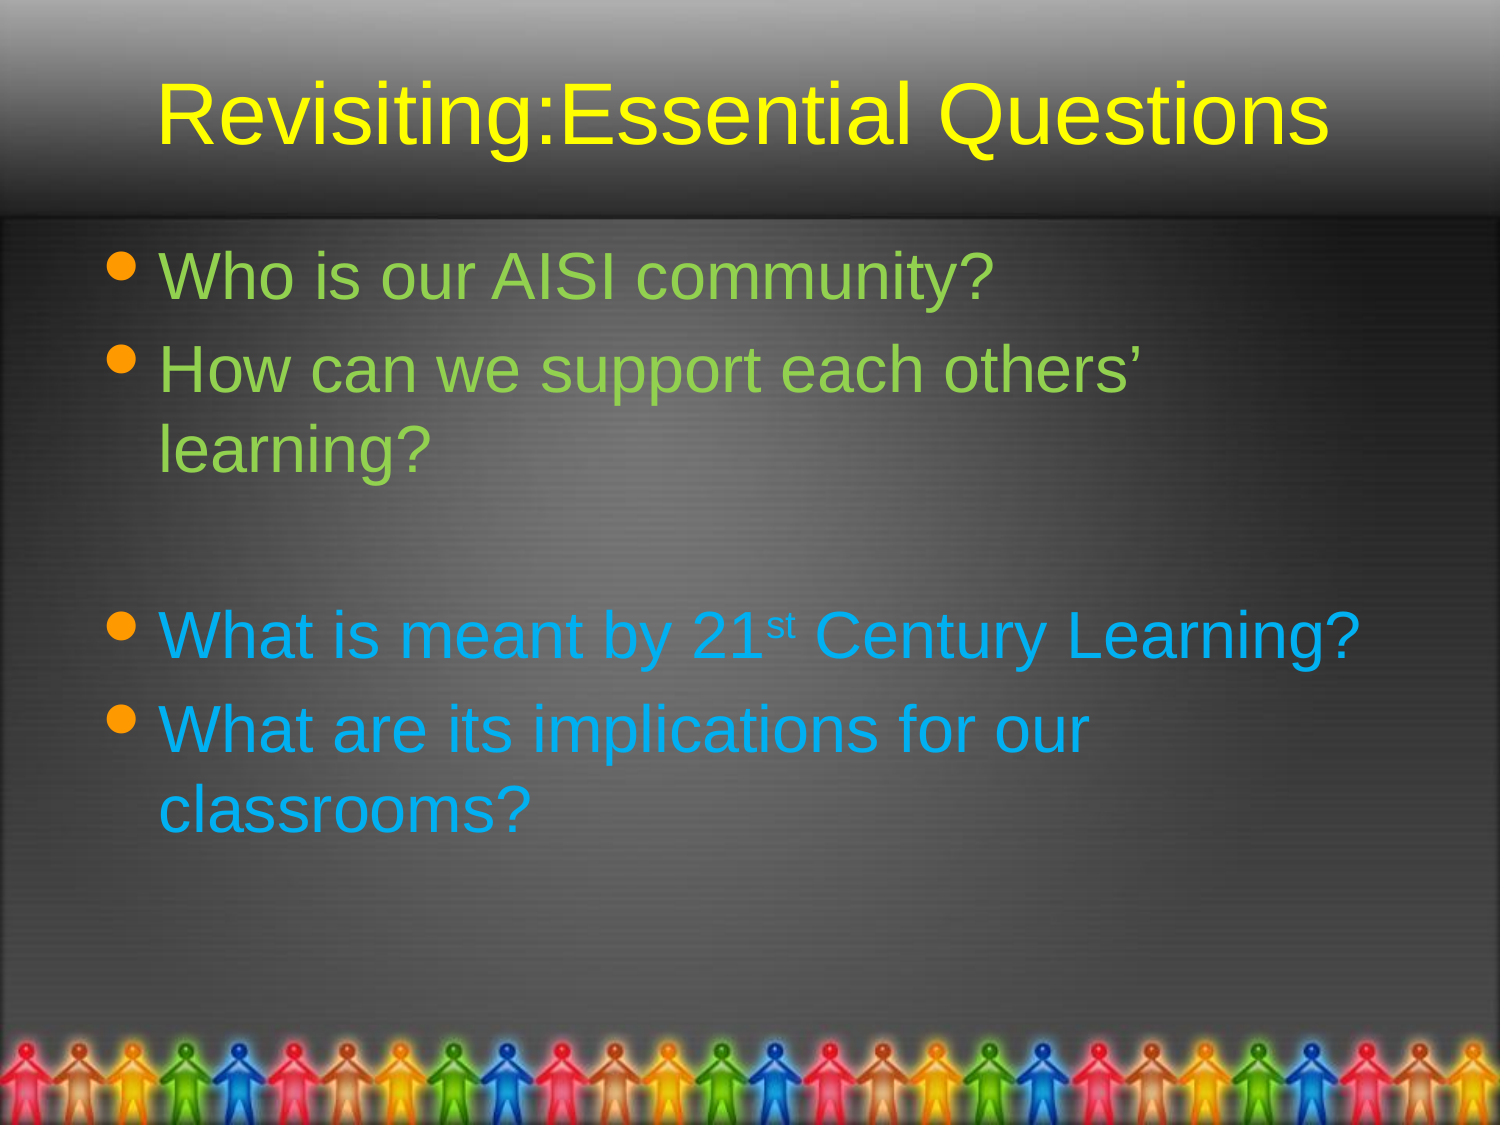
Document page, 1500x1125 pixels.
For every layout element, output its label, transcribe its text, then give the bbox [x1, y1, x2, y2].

list Who is our AISI community? How can we support each others’ learning? What is meant by 21st Century Learning? What are its implications for our classrooms? [87, 224, 1401, 1013]
picture [0, 0, 1500, 1125]
title Revisiting:Essential Questions [87, 7, 1401, 213]
